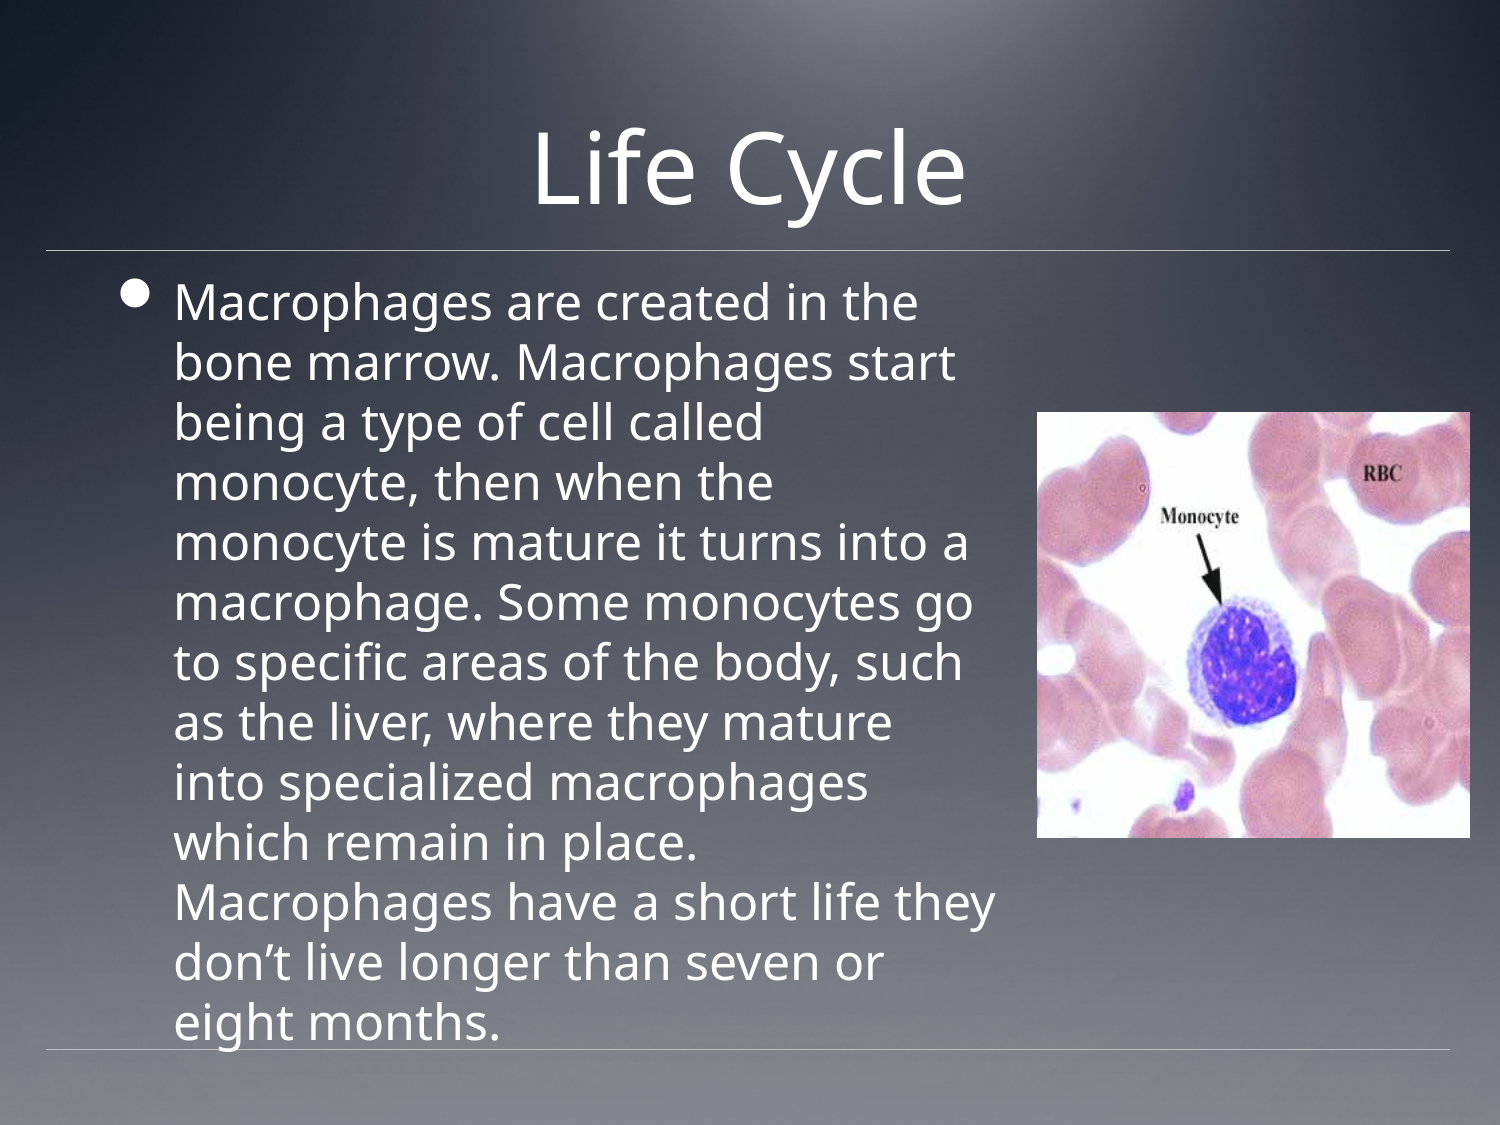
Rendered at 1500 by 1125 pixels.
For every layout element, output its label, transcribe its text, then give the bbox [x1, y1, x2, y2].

title Life Cycle [105, 17, 1394, 233]
list Macrophages are created in the bone marrow. Macrophages start being a type of cell called monocyte, then when the monocyte is mature it turns into a macrophage. Some monocytes go to specific areas of the body, such as the liver, where they mature into specialized macrophages which remain in place. Macrophages have a short life they don’t live longer than seven or eight months. [101, 262, 1013, 1024]
picture [1035, 410, 1472, 840]
